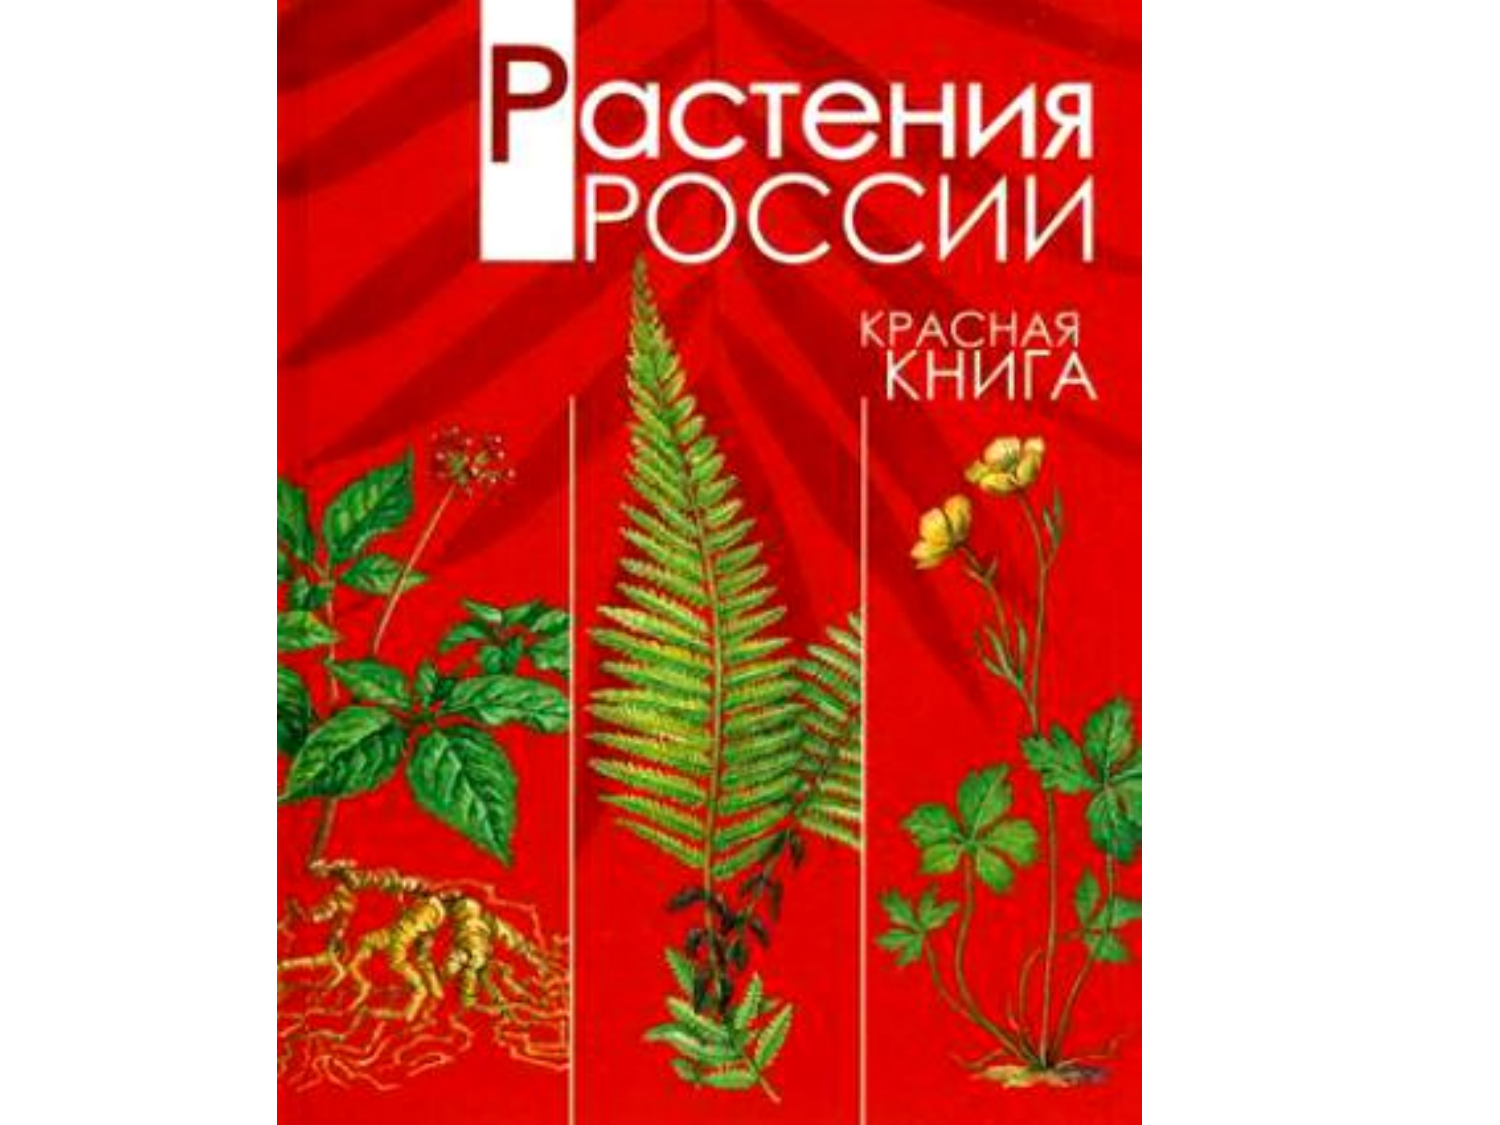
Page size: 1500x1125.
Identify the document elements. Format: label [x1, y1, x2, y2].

picture [277, 0, 1142, 1125]
